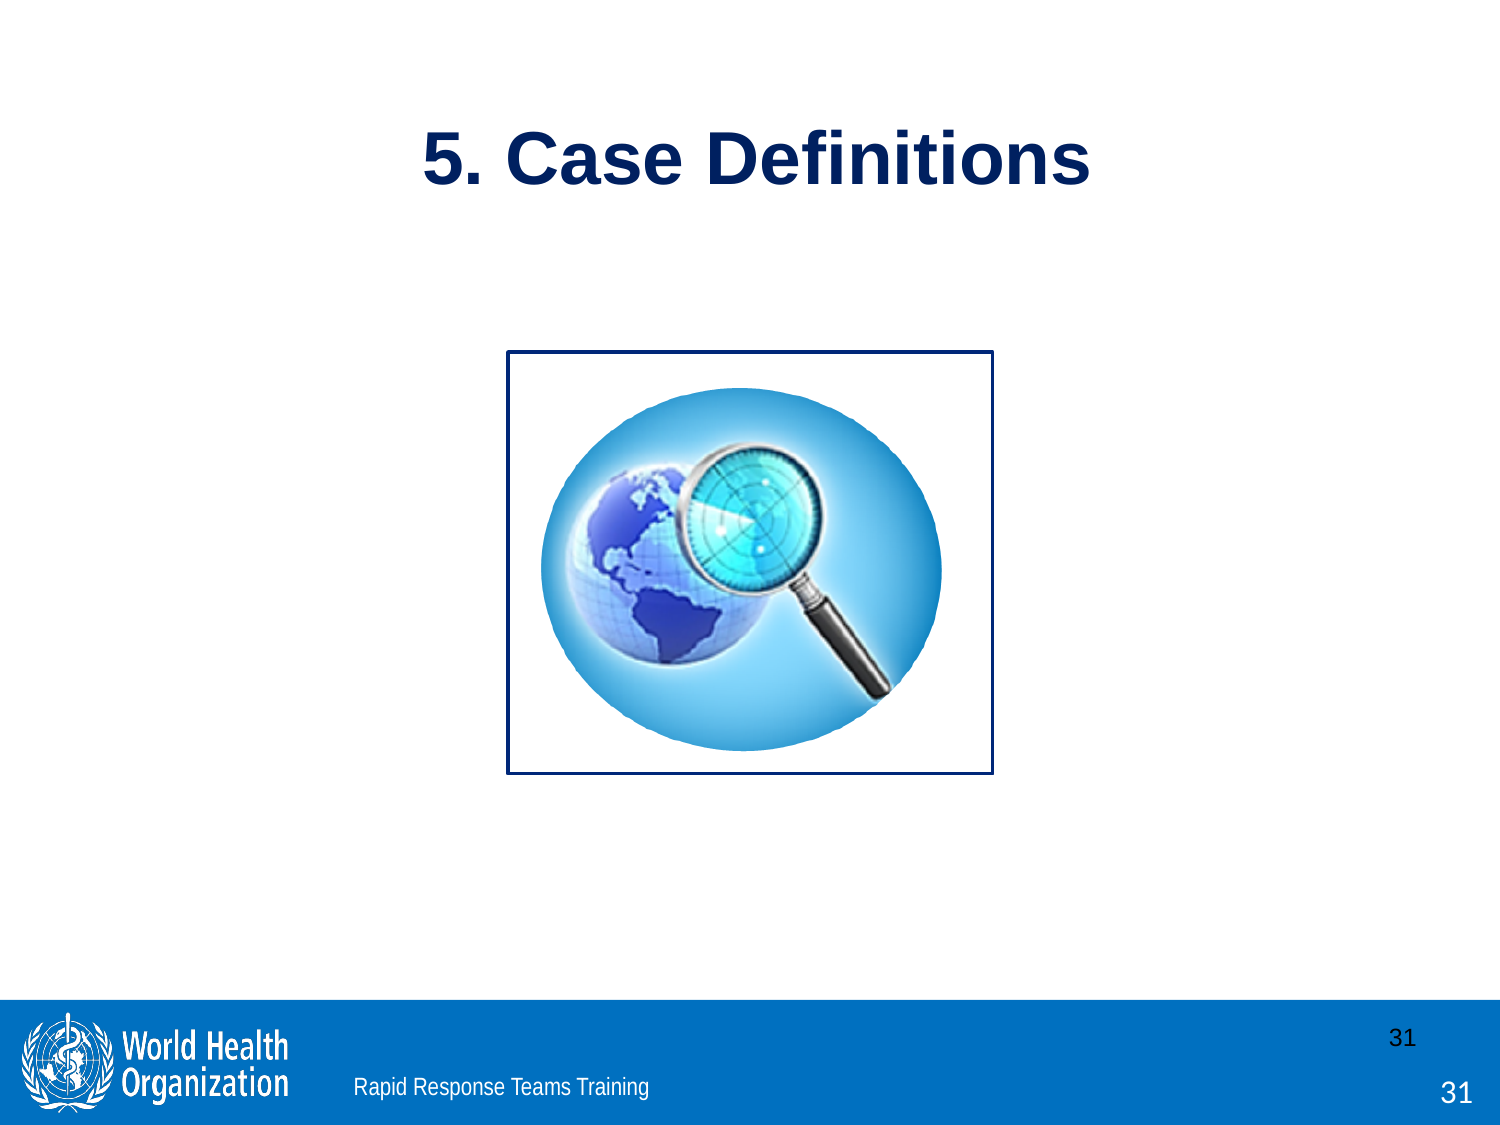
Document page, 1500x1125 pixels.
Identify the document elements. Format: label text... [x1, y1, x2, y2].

picture [506, 349, 994, 776]
picture [21, 1012, 288, 1113]
text_box 31 [1081, 1014, 1432, 1093]
text_box 5. Case Definitions [281, 101, 1234, 207]
